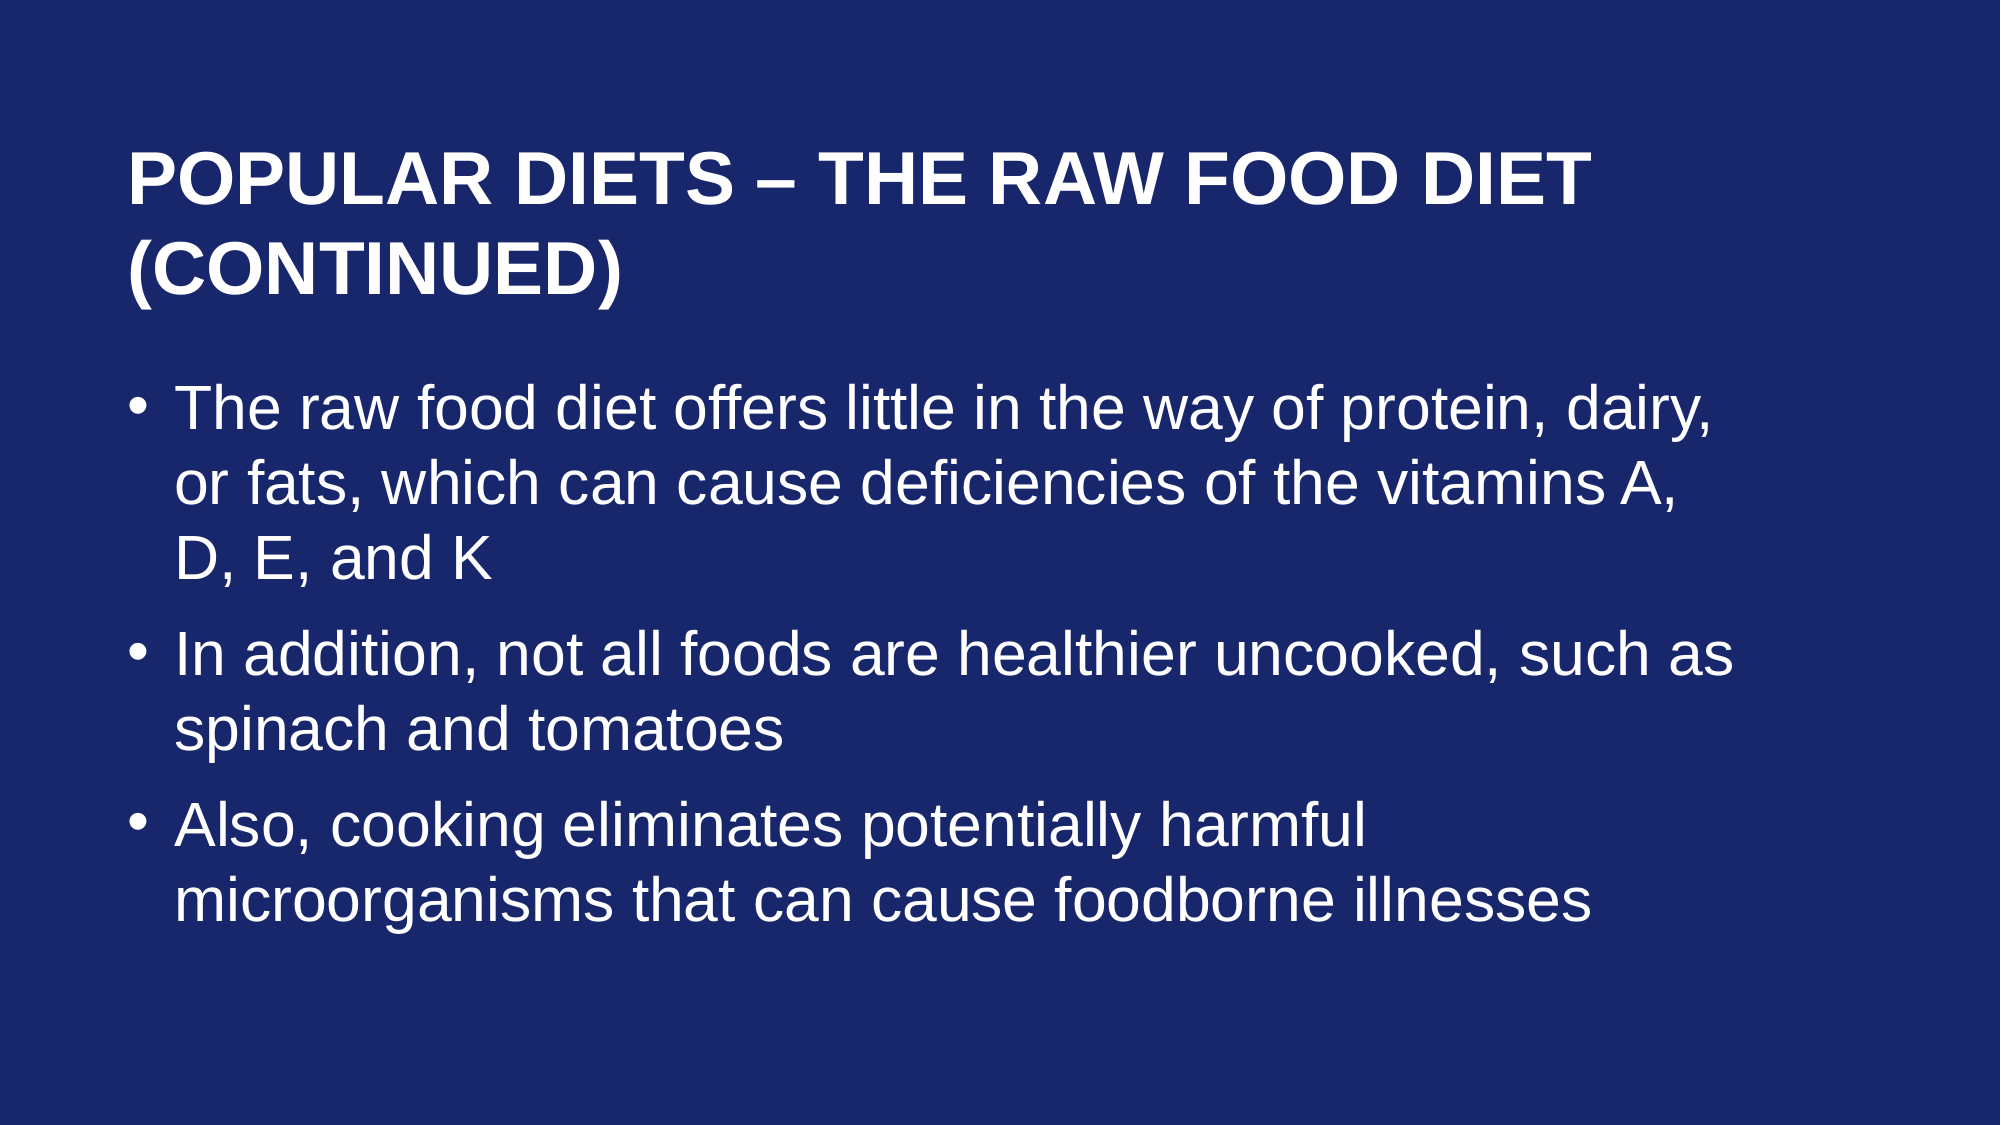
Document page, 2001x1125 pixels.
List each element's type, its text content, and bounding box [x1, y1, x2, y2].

list The raw food diet offers little in the way of protein, dairy, or fats, which can cause deficiencies of the vitamins A, D, E, and K In addition, not all foods are healthier uncooked, such as spinach and tomatoes Also, cooking eliminates potentially harmful microorganisms that can cause foodborne illnesses [112, 351, 1775, 950]
title Popular Diets – The Raw Food Diet (Continued) [112, 99, 1775, 339]
